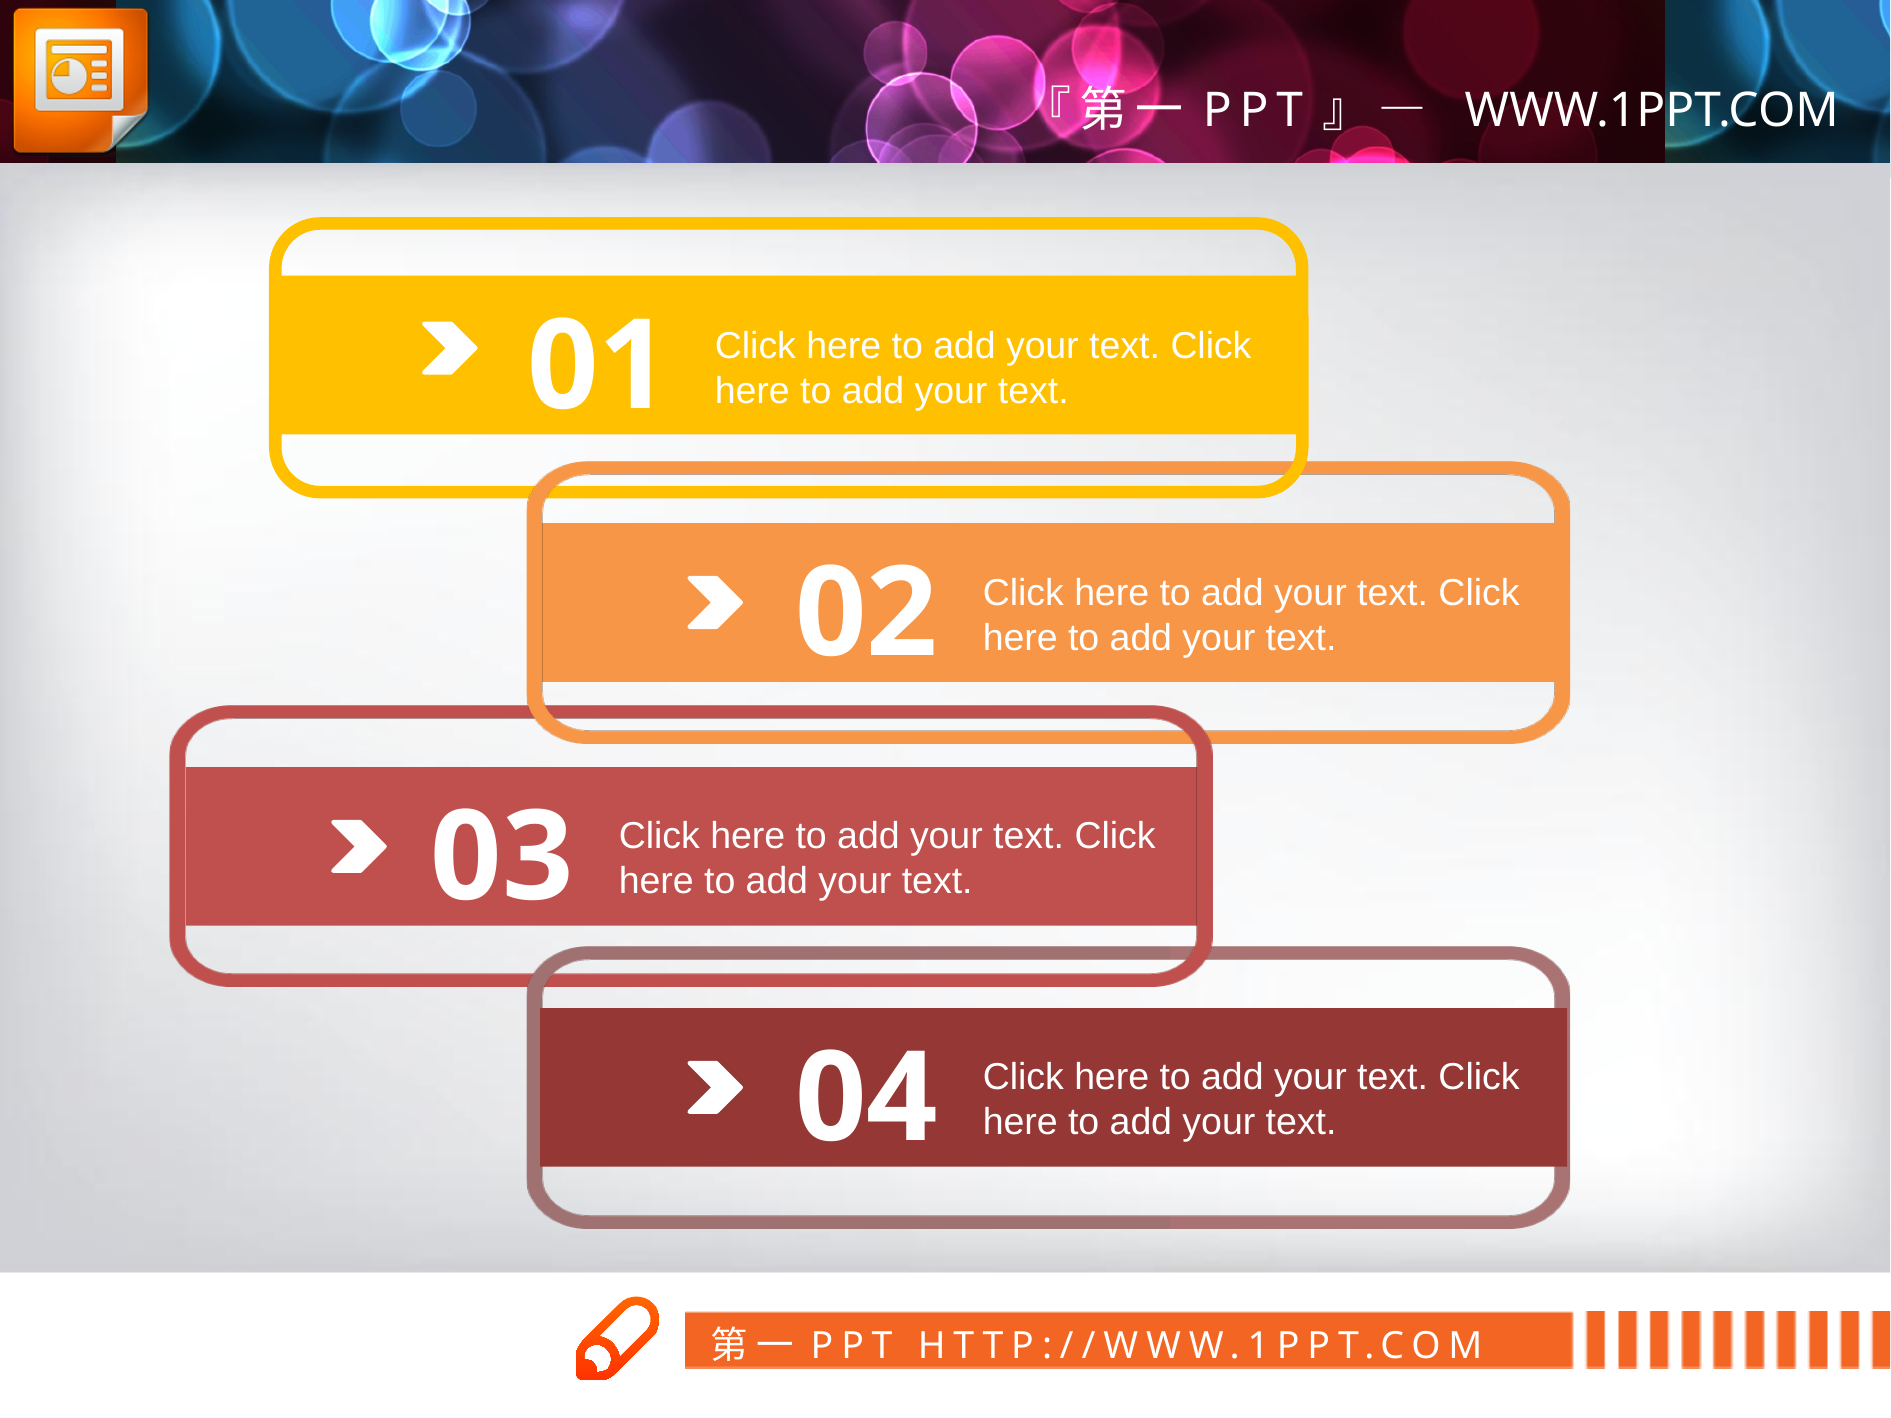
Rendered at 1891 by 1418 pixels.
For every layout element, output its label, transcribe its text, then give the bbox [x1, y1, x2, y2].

picture [0, 0, 1891, 1275]
text_box Click here to add your text. Click here to add your text. [696, 311, 1288, 421]
text_box [275, 435, 1303, 493]
picture [685, 1311, 1891, 1369]
text_box 01 [475, 303, 722, 443]
text_box [424, 323, 476, 373]
text_box [275, 275, 1303, 435]
text_box [275, 223, 1303, 275]
